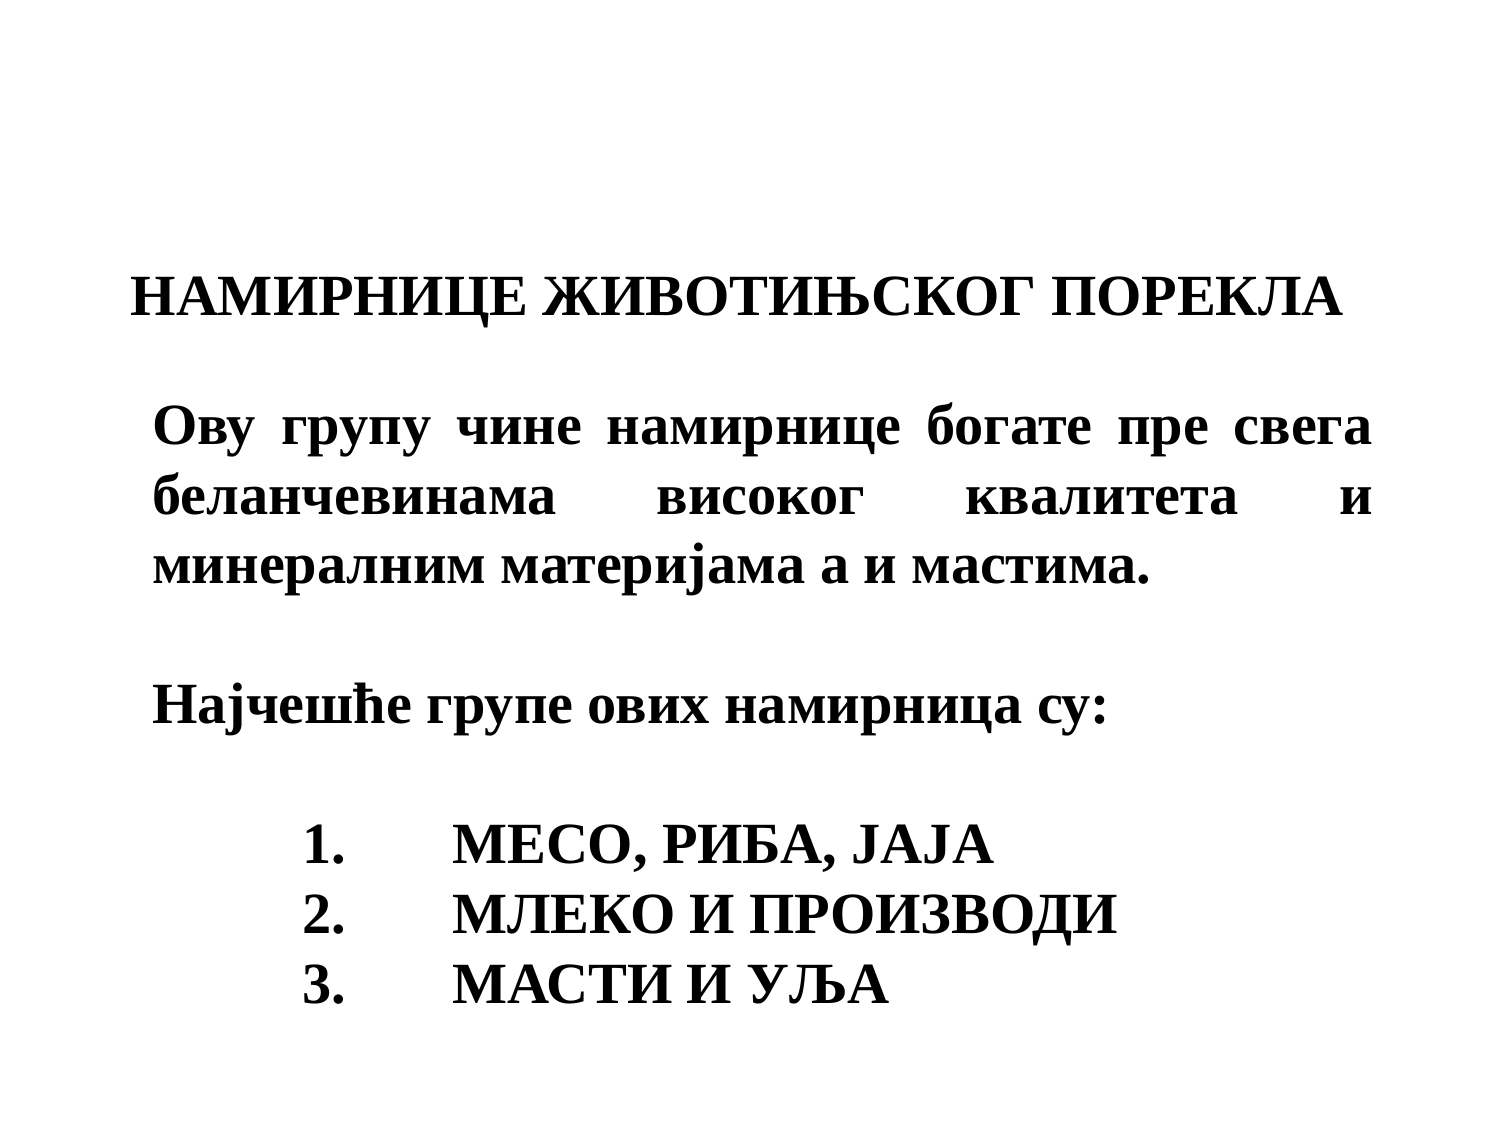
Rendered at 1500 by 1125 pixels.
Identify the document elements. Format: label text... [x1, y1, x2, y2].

text_box Ову групу чине намирнице богате пре свега беланчевинама високог квалитета и минералним материјама а и мастима. Најчешће групе ових намирница су: 1. МЕСО, РИБА, ЈАЈА 2. МЛЕКО И ПРОИЗВОДИ 3. МАСТИ И УЉА [137, 378, 1388, 1023]
text_box НАМИРНИЦЕ ЖИВОТИЊСКОГ ПОРЕКЛА [99, 249, 1375, 335]
